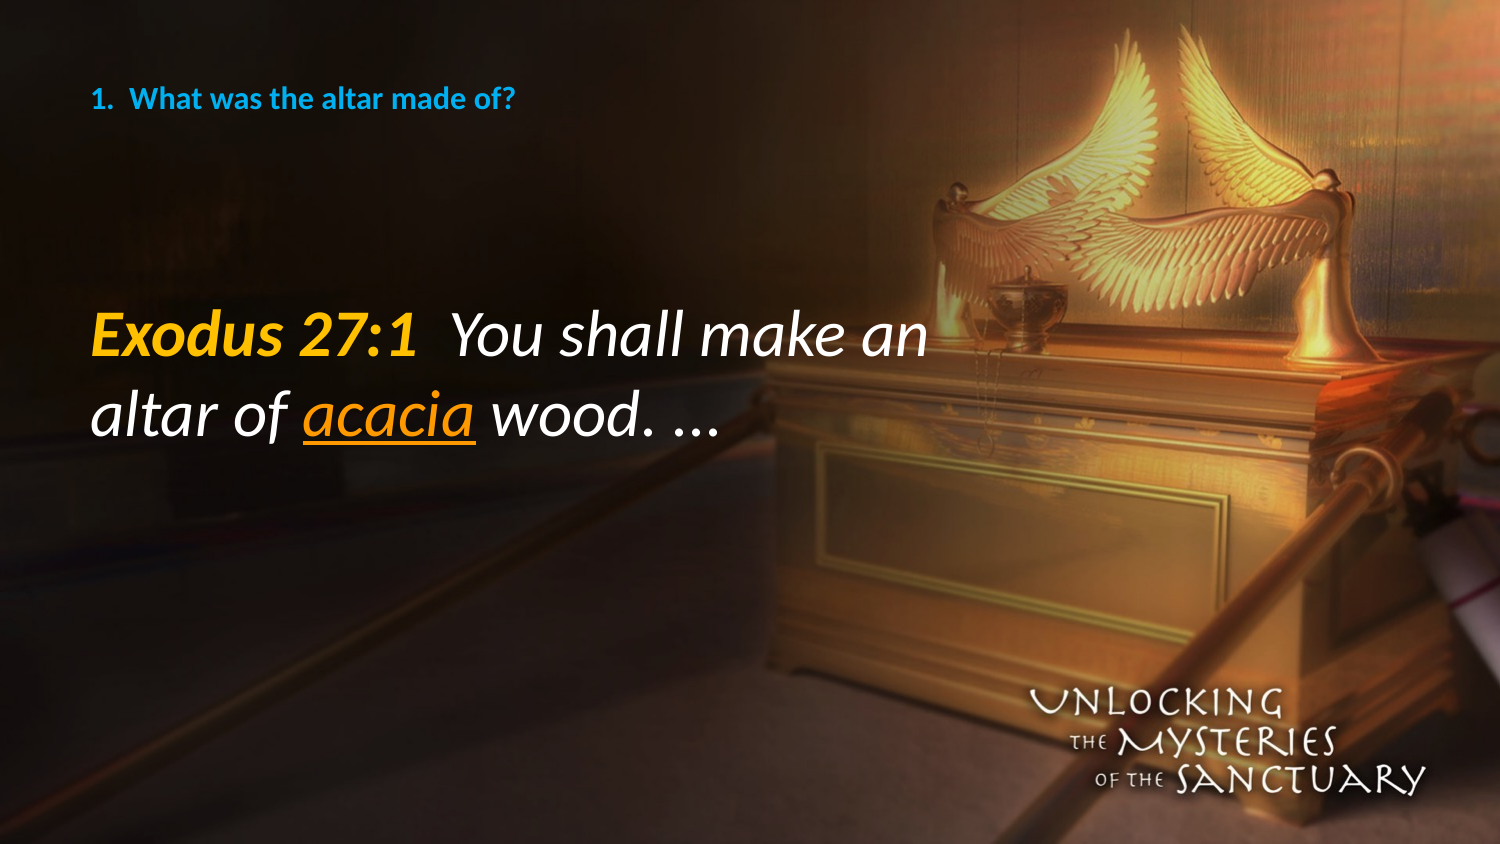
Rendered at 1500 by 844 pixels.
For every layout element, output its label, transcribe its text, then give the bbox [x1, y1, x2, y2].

title 1. What was the altar made of? [75, 33, 1425, 175]
list Exodus 27:1 You shall make an altar of acacia wood. ... [75, 188, 961, 827]
picture [0, 0, 1500, 844]
